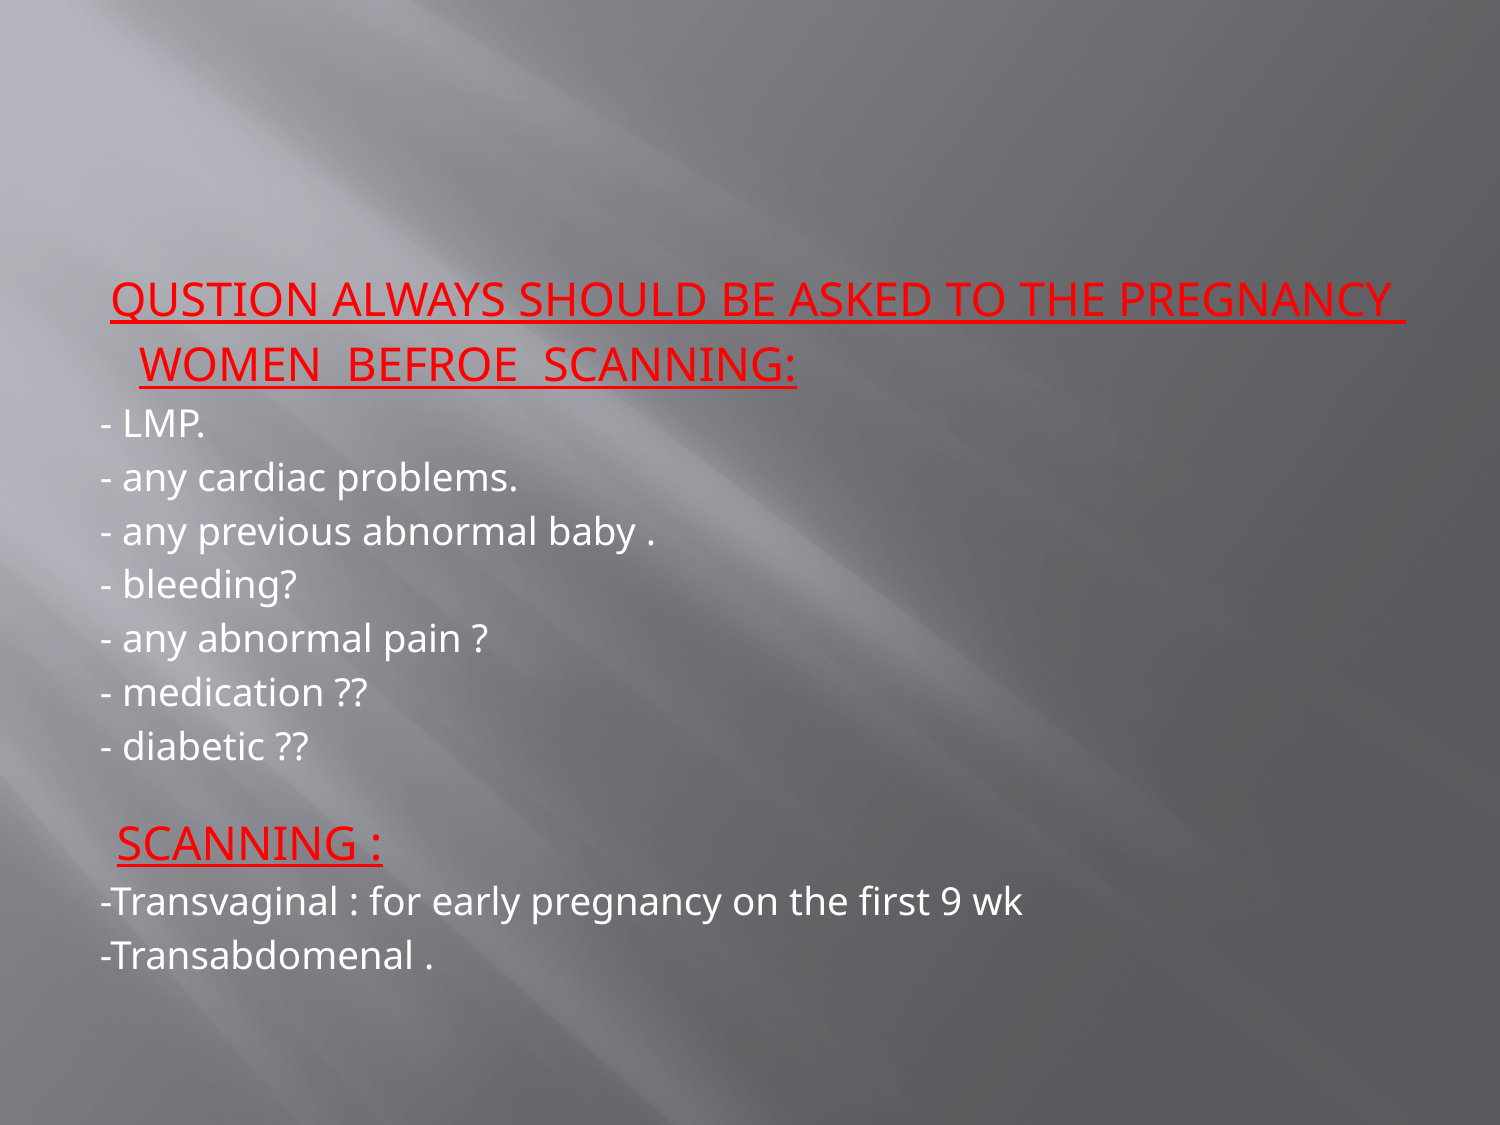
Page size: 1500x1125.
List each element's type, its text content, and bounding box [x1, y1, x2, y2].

list QUSTION ALWAYS SHOULD BE ASKED TO THE PREGNANCY WOMEN BEFROE SCANNING: - LMP. - any cardiac problems. - any previous abnormal baby . - bleeding? - any abnormal pain ? - medication ?? - diabetic ?? SCANNING : -Transvaginal : for early pregnancy on the first 9 wk -Transabdomenal . [75, 262, 1425, 1035]
